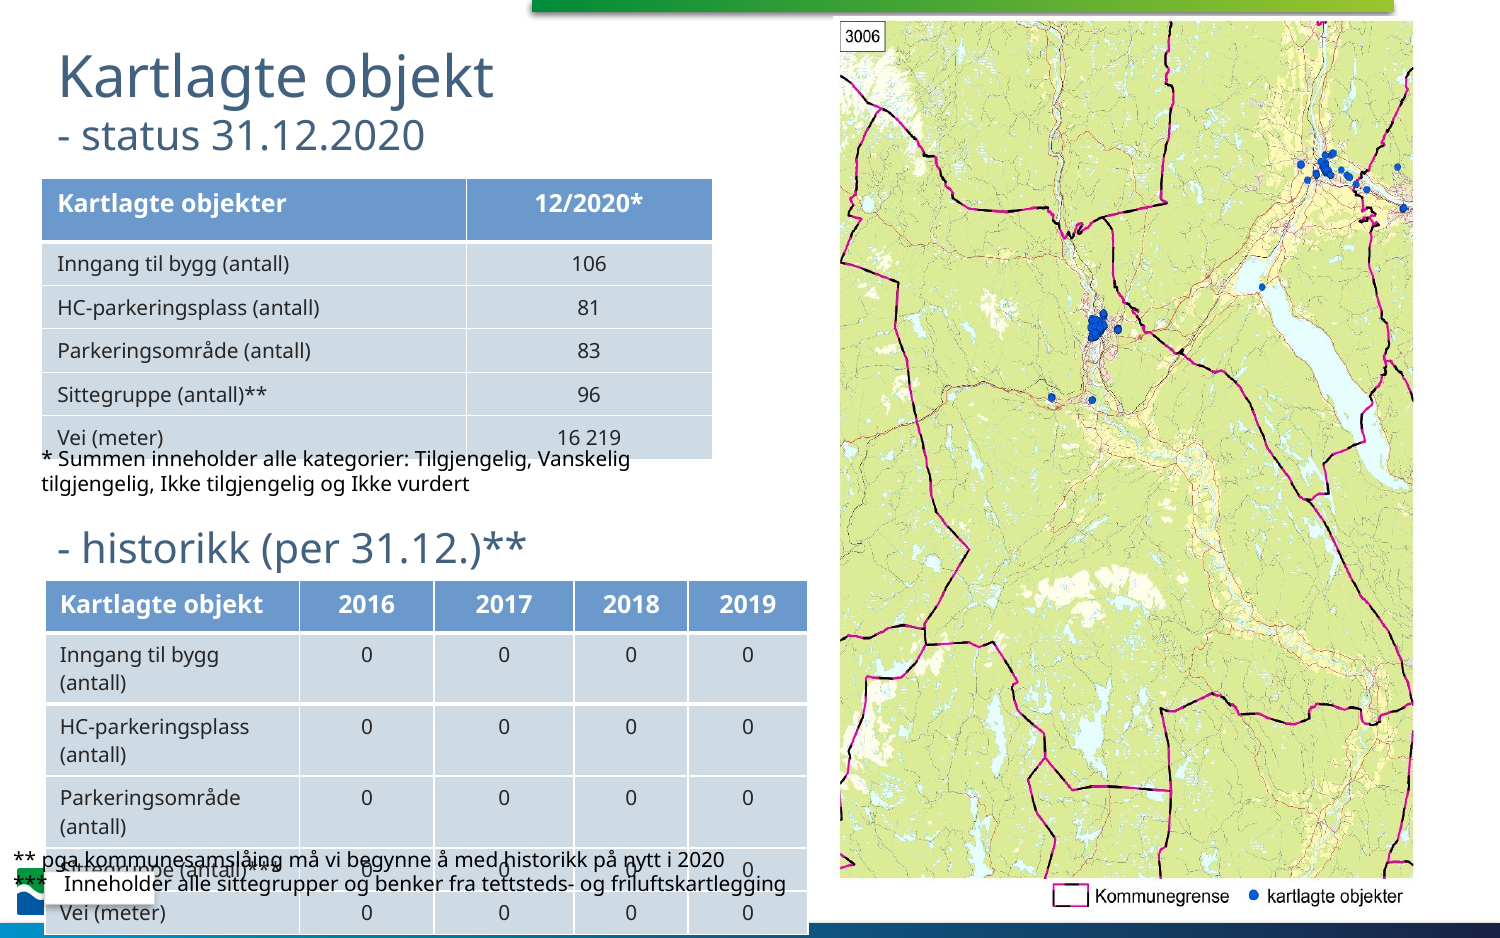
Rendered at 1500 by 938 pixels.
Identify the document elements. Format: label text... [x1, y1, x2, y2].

table_cell 0 [575, 904, 687, 934]
table_cell 0 [300, 706, 433, 775]
table_cell 0 [300, 635, 433, 702]
table_cell Vei (meter) [42, 416, 466, 438]
table_cell Parkeringsområde (antall) [42, 329, 466, 372]
table_cell Vei (meter) [46, 904, 299, 934]
table_cell 0 [575, 706, 687, 775]
table_header 2016 [300, 581, 433, 631]
text_box - historikk (per 31.12.)** [42, 496, 828, 580]
table_header 2019 [689, 581, 807, 631]
table_header 12/2020* [467, 179, 712, 240]
table_cell 83 [467, 329, 712, 372]
picture [833, 16, 1419, 913]
table_cell 0 [435, 777, 573, 838]
table_cell 0 [575, 635, 687, 702]
table_cell Sittegruppe (antall)** [42, 373, 466, 415]
table_cell 81 [467, 286, 712, 328]
table_cell 0 [300, 777, 433, 838]
text_box ** pga kommunesamslåing må vi begynne å med historikk på nytt i 2020 *** Inneholder alle sittegrupper og benker fra tettsteds- og friluftskartlegging [0, 838, 802, 904]
table_cell 0 [435, 706, 573, 775]
table_cell 106 [467, 244, 712, 285]
table_cell Inngang til bygg (antall) [46, 635, 299, 702]
table_cell 0 [435, 904, 573, 934]
table_header Kartlagte objekter [42, 179, 466, 240]
table_cell 0 [689, 635, 807, 702]
table_cell Inngang til bygg (antall) [42, 244, 466, 285]
table_cell 0 [435, 635, 573, 702]
table_header Kartlagte objekt [46, 581, 299, 631]
table_cell 0 [802, 849, 807, 890]
table_cell HC-parkeringsplass (antall) [46, 706, 299, 775]
table_header 2018 [575, 581, 687, 631]
table_cell 16 219 [467, 416, 712, 459]
text_box Kartlagte objekt - status 31.12.2020 [42, 24, 828, 167]
table_cell 0 [689, 777, 807, 847]
table_header 2017 [435, 581, 573, 631]
table_cell 0 [689, 706, 807, 775]
table_cell 0 [689, 892, 807, 934]
table_cell HC-parkeringsplass (antall) [42, 286, 466, 328]
text_box * Summen inneholder alle kategorier: Tilgjengelig, Vanskelig tilgjengelig, Ikke tilgjengelig og Ikke vurdert [26, 438, 711, 504]
table_cell 0 [300, 904, 433, 934]
table_cell 96 [467, 373, 712, 415]
table_cell 0 [575, 777, 687, 838]
table_cell Parkeringsområde (antall) [46, 777, 299, 838]
